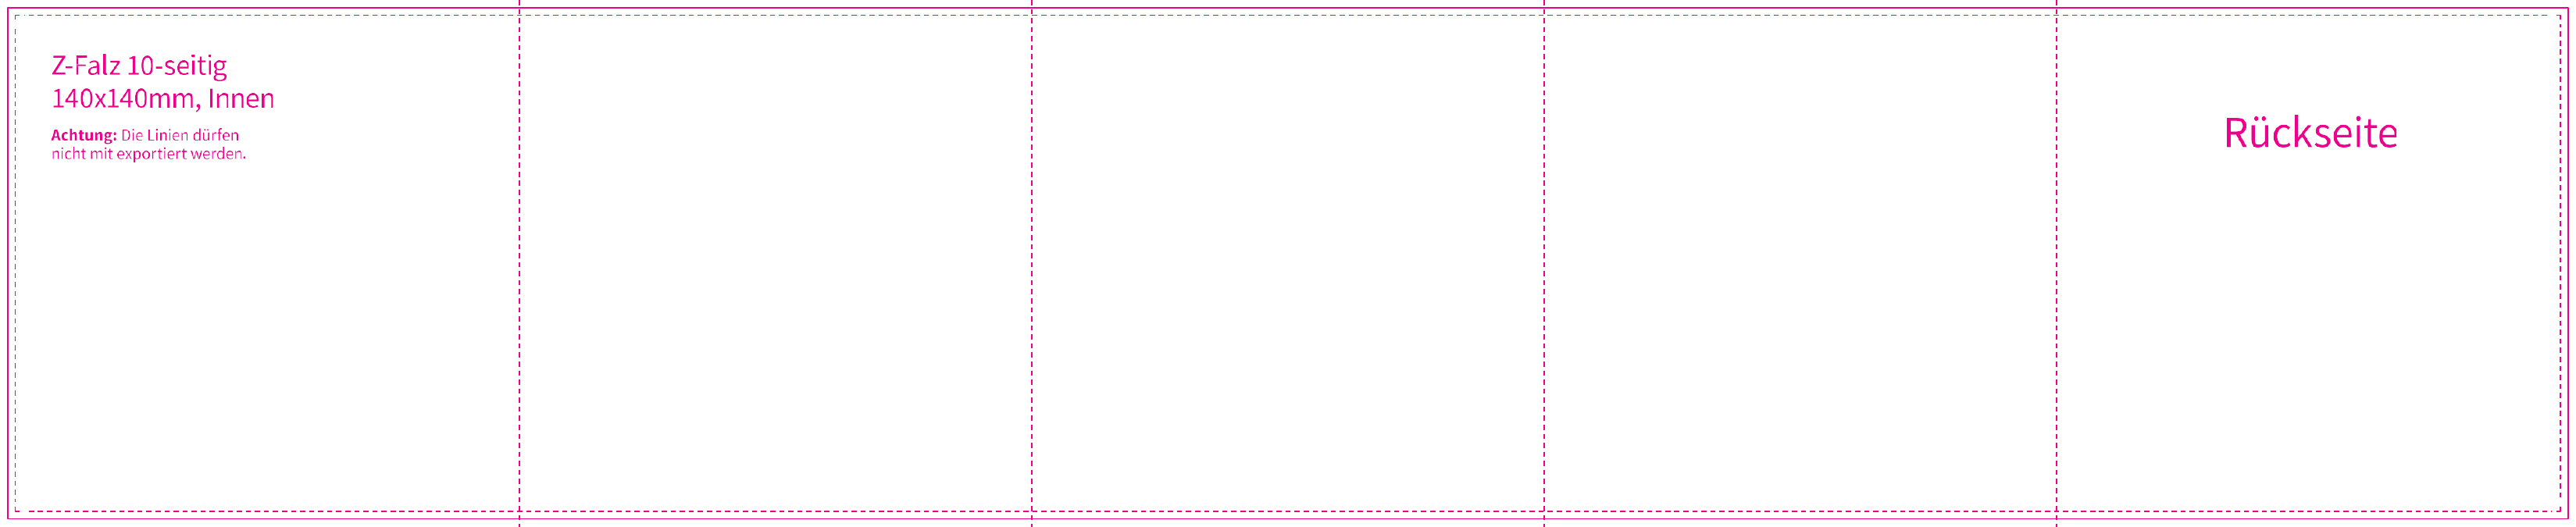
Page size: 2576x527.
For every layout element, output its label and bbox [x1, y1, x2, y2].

text_box [7, 0, 2569, 527]
